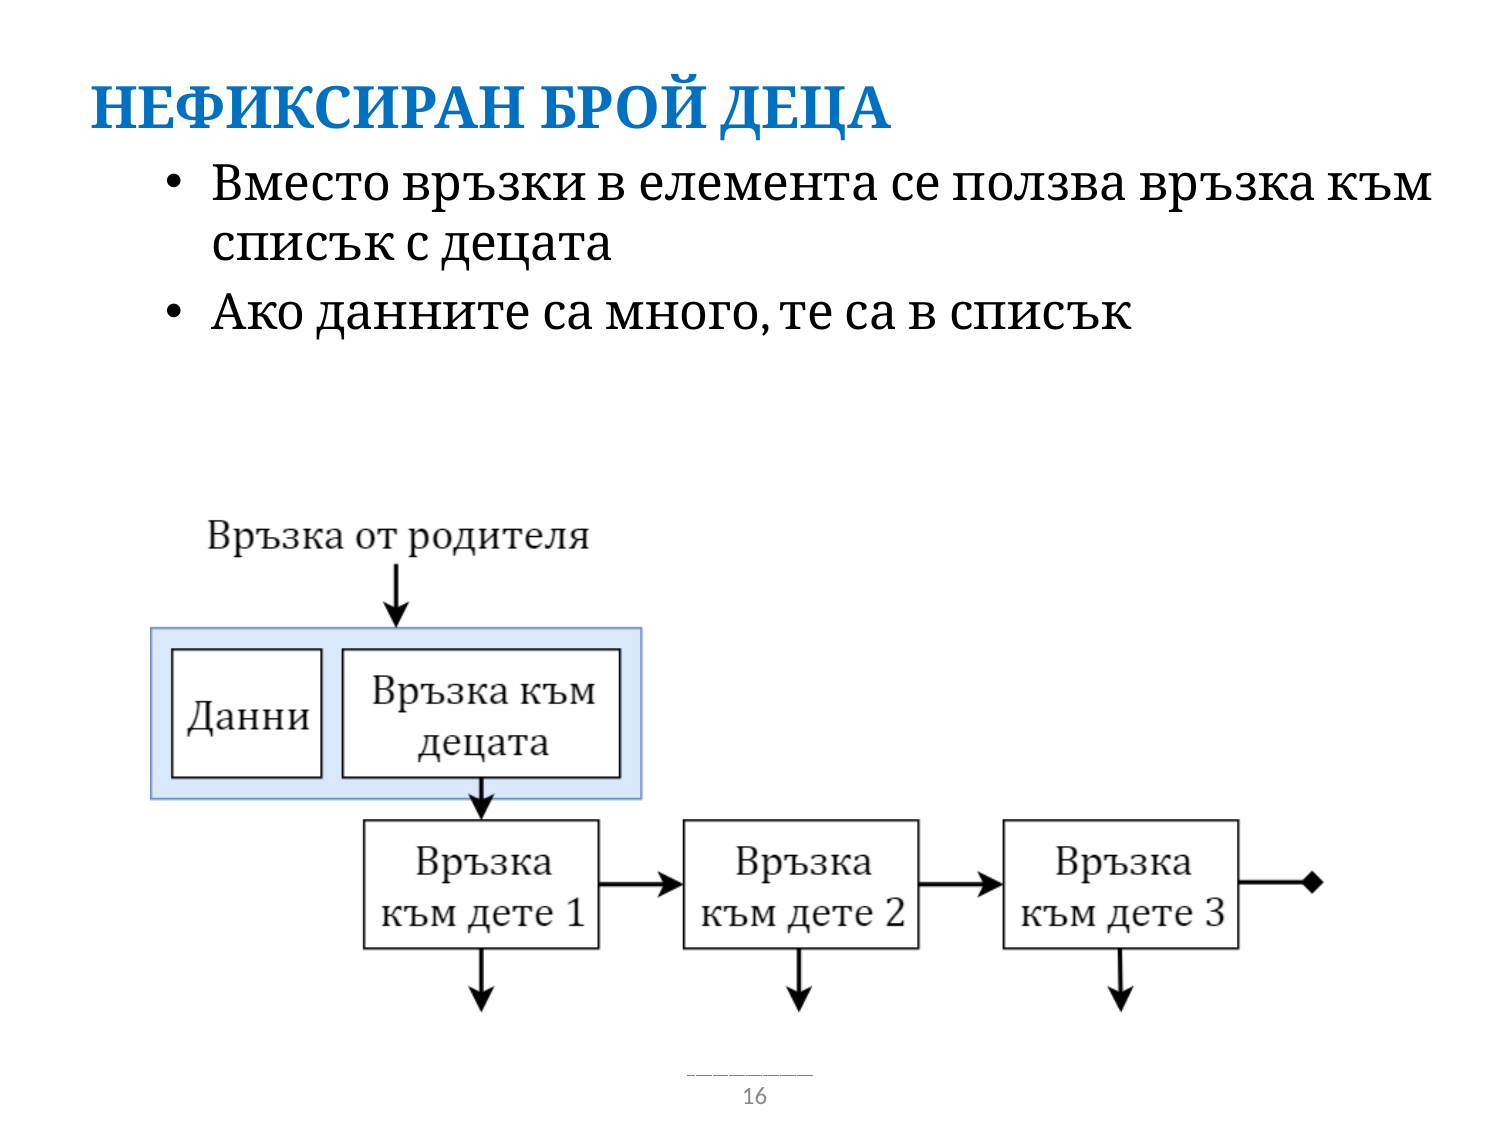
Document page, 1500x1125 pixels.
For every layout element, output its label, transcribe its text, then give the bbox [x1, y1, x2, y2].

slide_number 16 [579, 1065, 930, 1125]
list Нефиксиран брой деца Вместо връзки в елемента се ползва връзка към списък с децата Ако данните са много, те са в списък [75, 62, 1450, 1063]
picture [149, 499, 1344, 1034]
